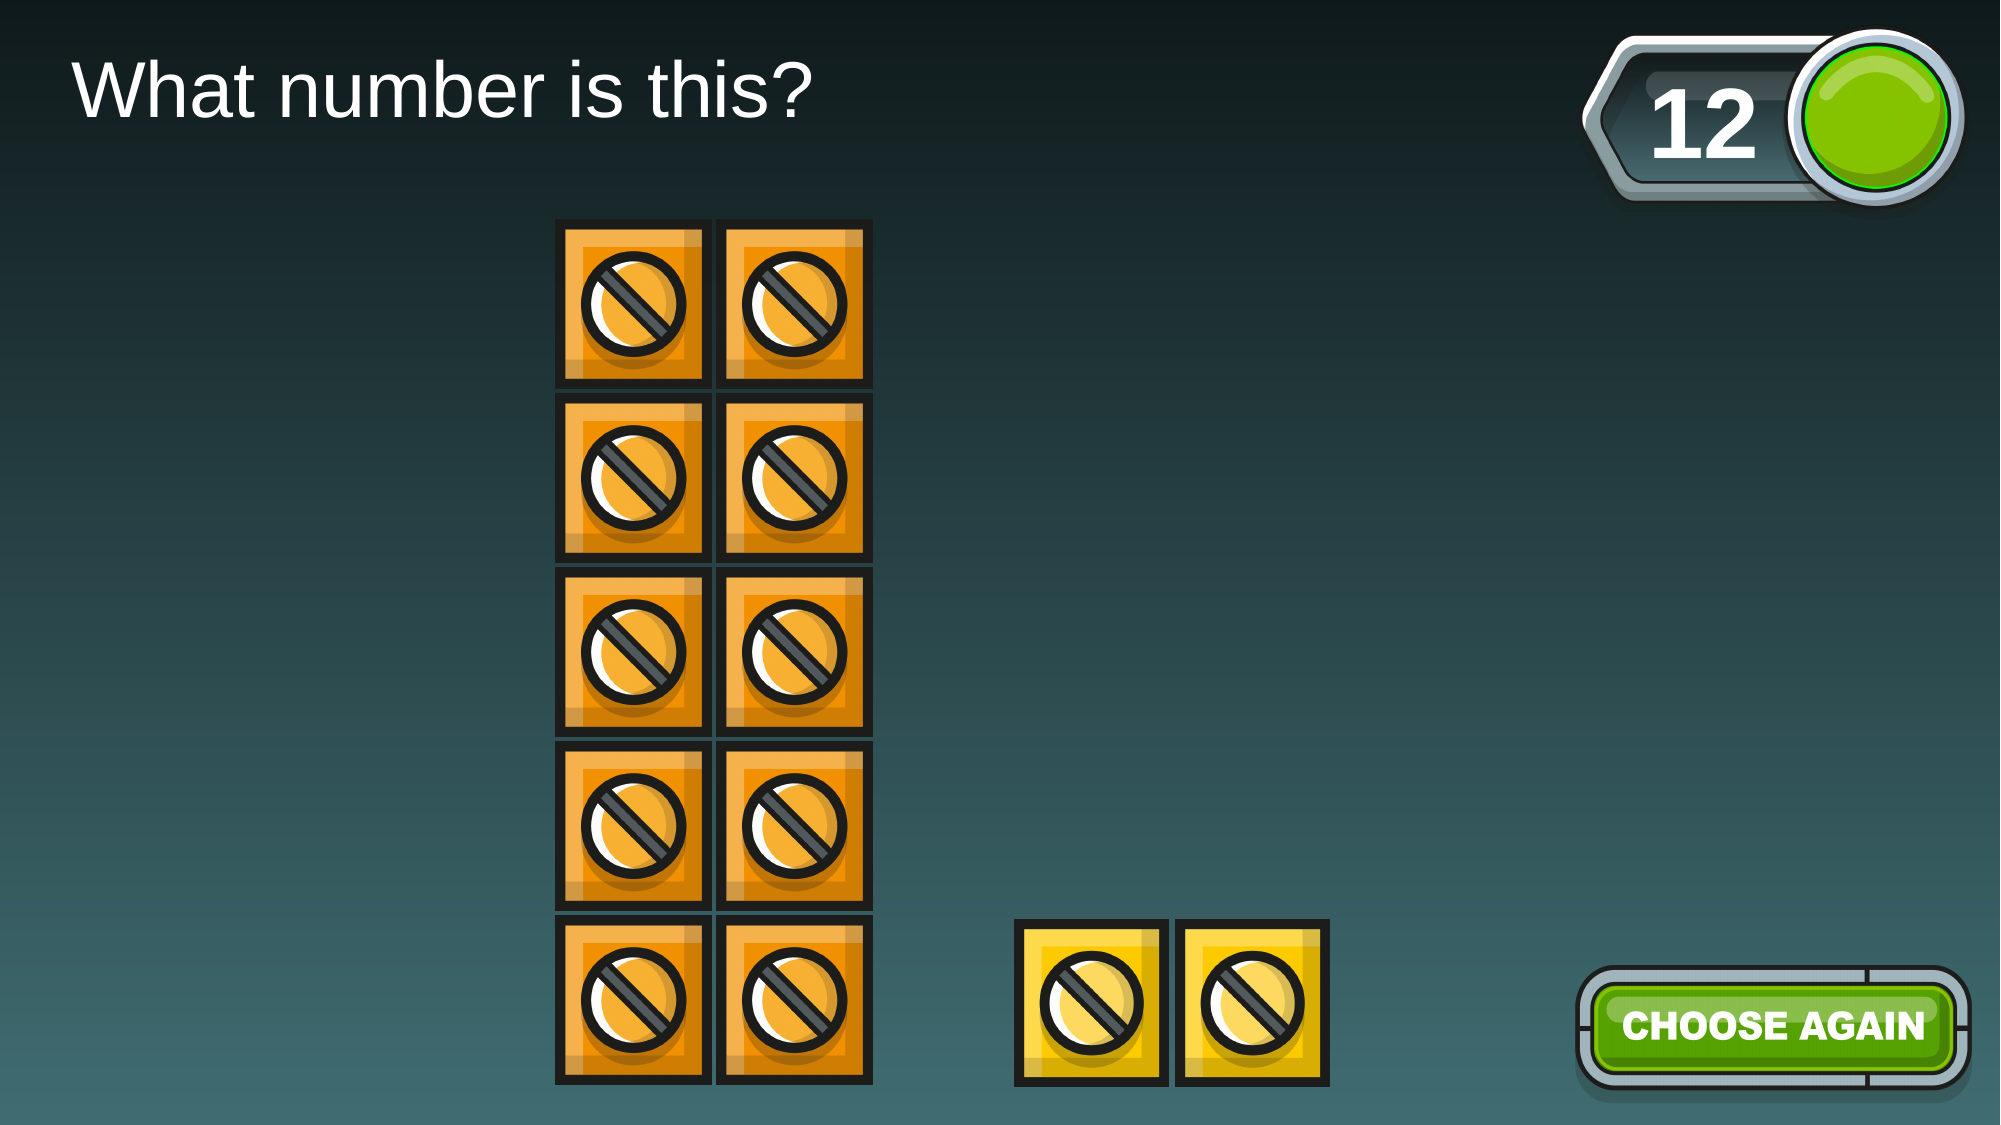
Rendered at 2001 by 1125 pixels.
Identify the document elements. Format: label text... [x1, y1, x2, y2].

picture [554, 567, 712, 737]
picture [716, 393, 873, 563]
picture [1175, 919, 1330, 1087]
picture [716, 915, 873, 1085]
picture [716, 567, 873, 737]
picture [554, 219, 712, 389]
text_box What number is this? [55, 30, 1093, 162]
picture [1014, 919, 1170, 1087]
picture [1575, 965, 1972, 1104]
picture [554, 393, 712, 563]
picture [716, 741, 873, 911]
picture [716, 219, 873, 389]
picture [1575, 25, 1971, 221]
picture [554, 741, 712, 911]
picture [554, 915, 712, 1085]
